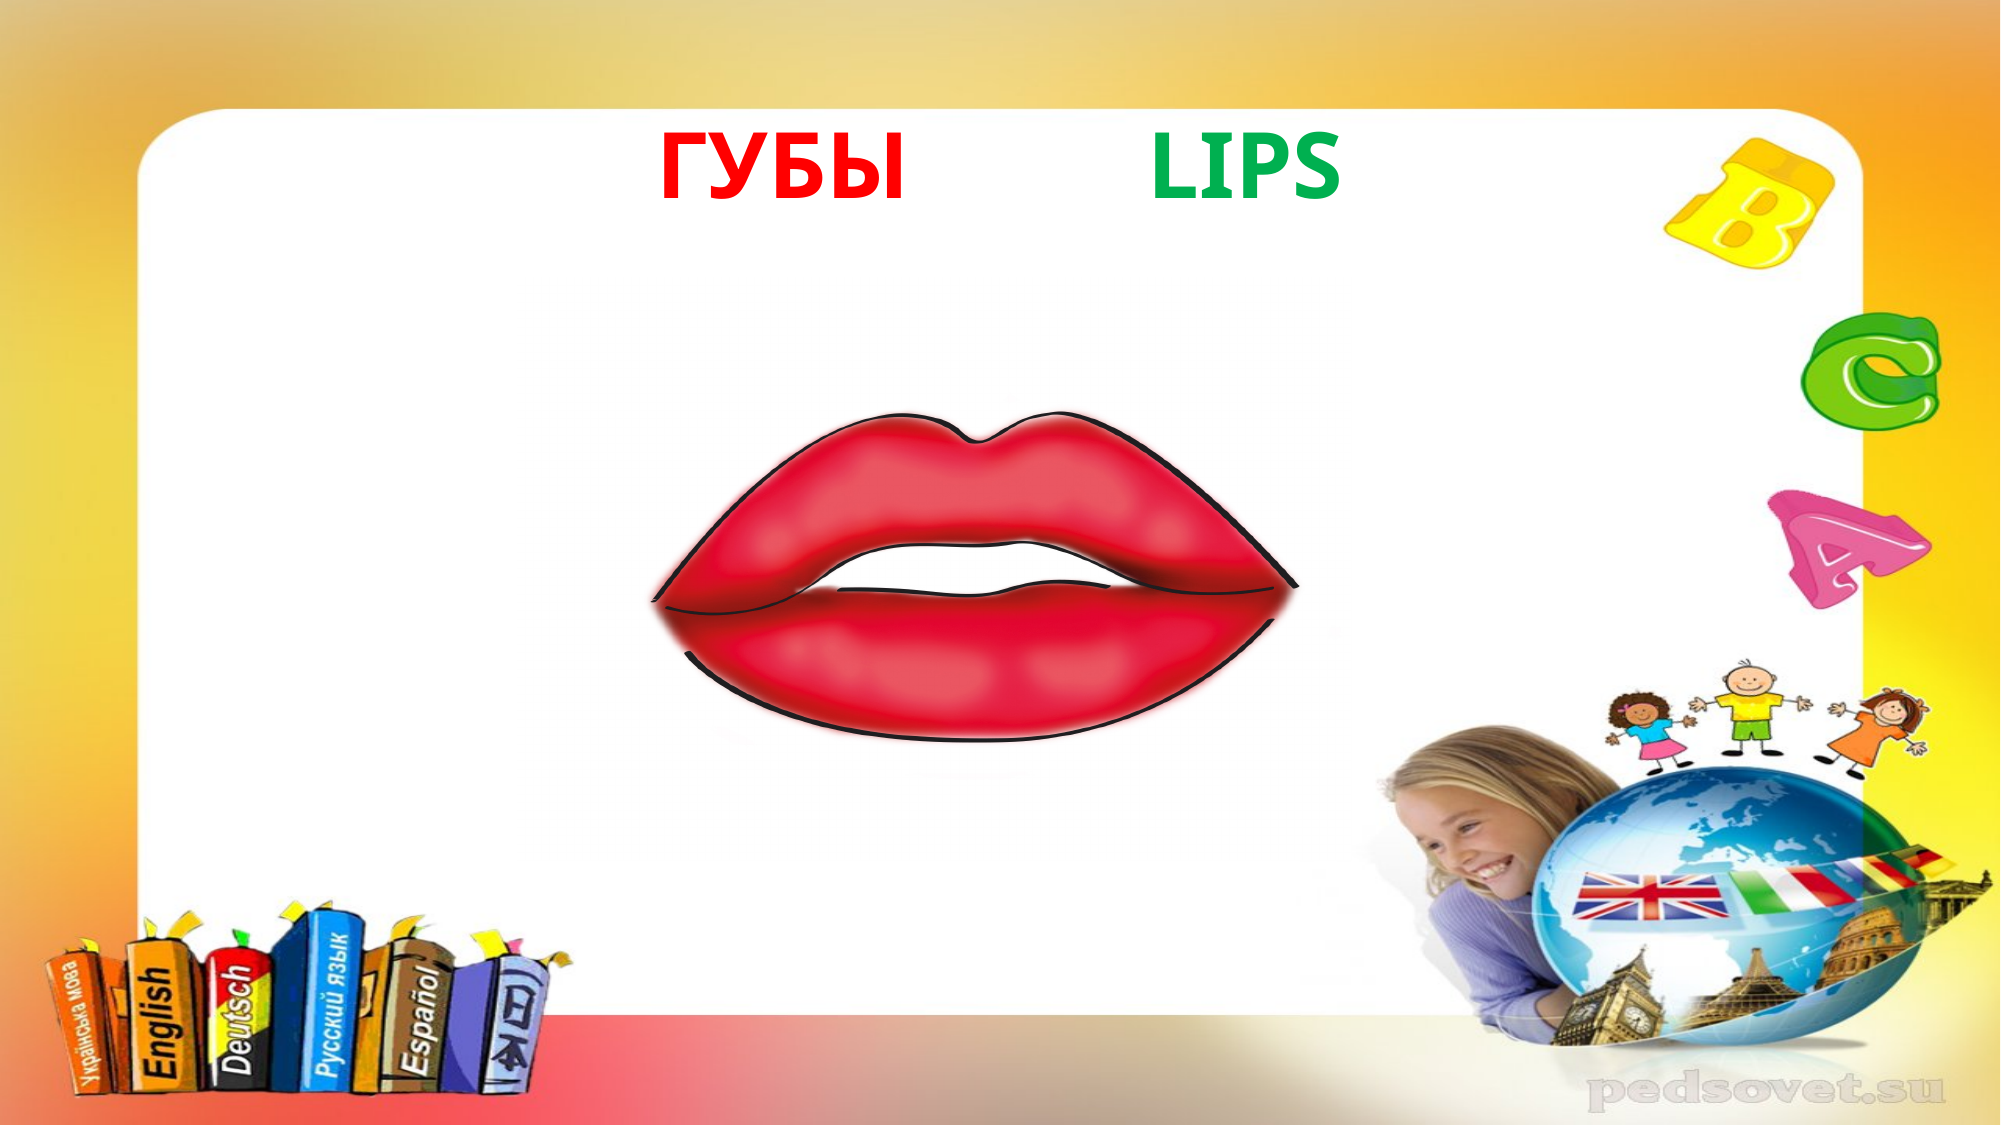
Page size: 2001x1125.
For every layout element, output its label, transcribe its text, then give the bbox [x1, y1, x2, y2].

picture [0, 0, 2001, 1125]
title ГУБЫ LIPS [137, 59, 1863, 278]
